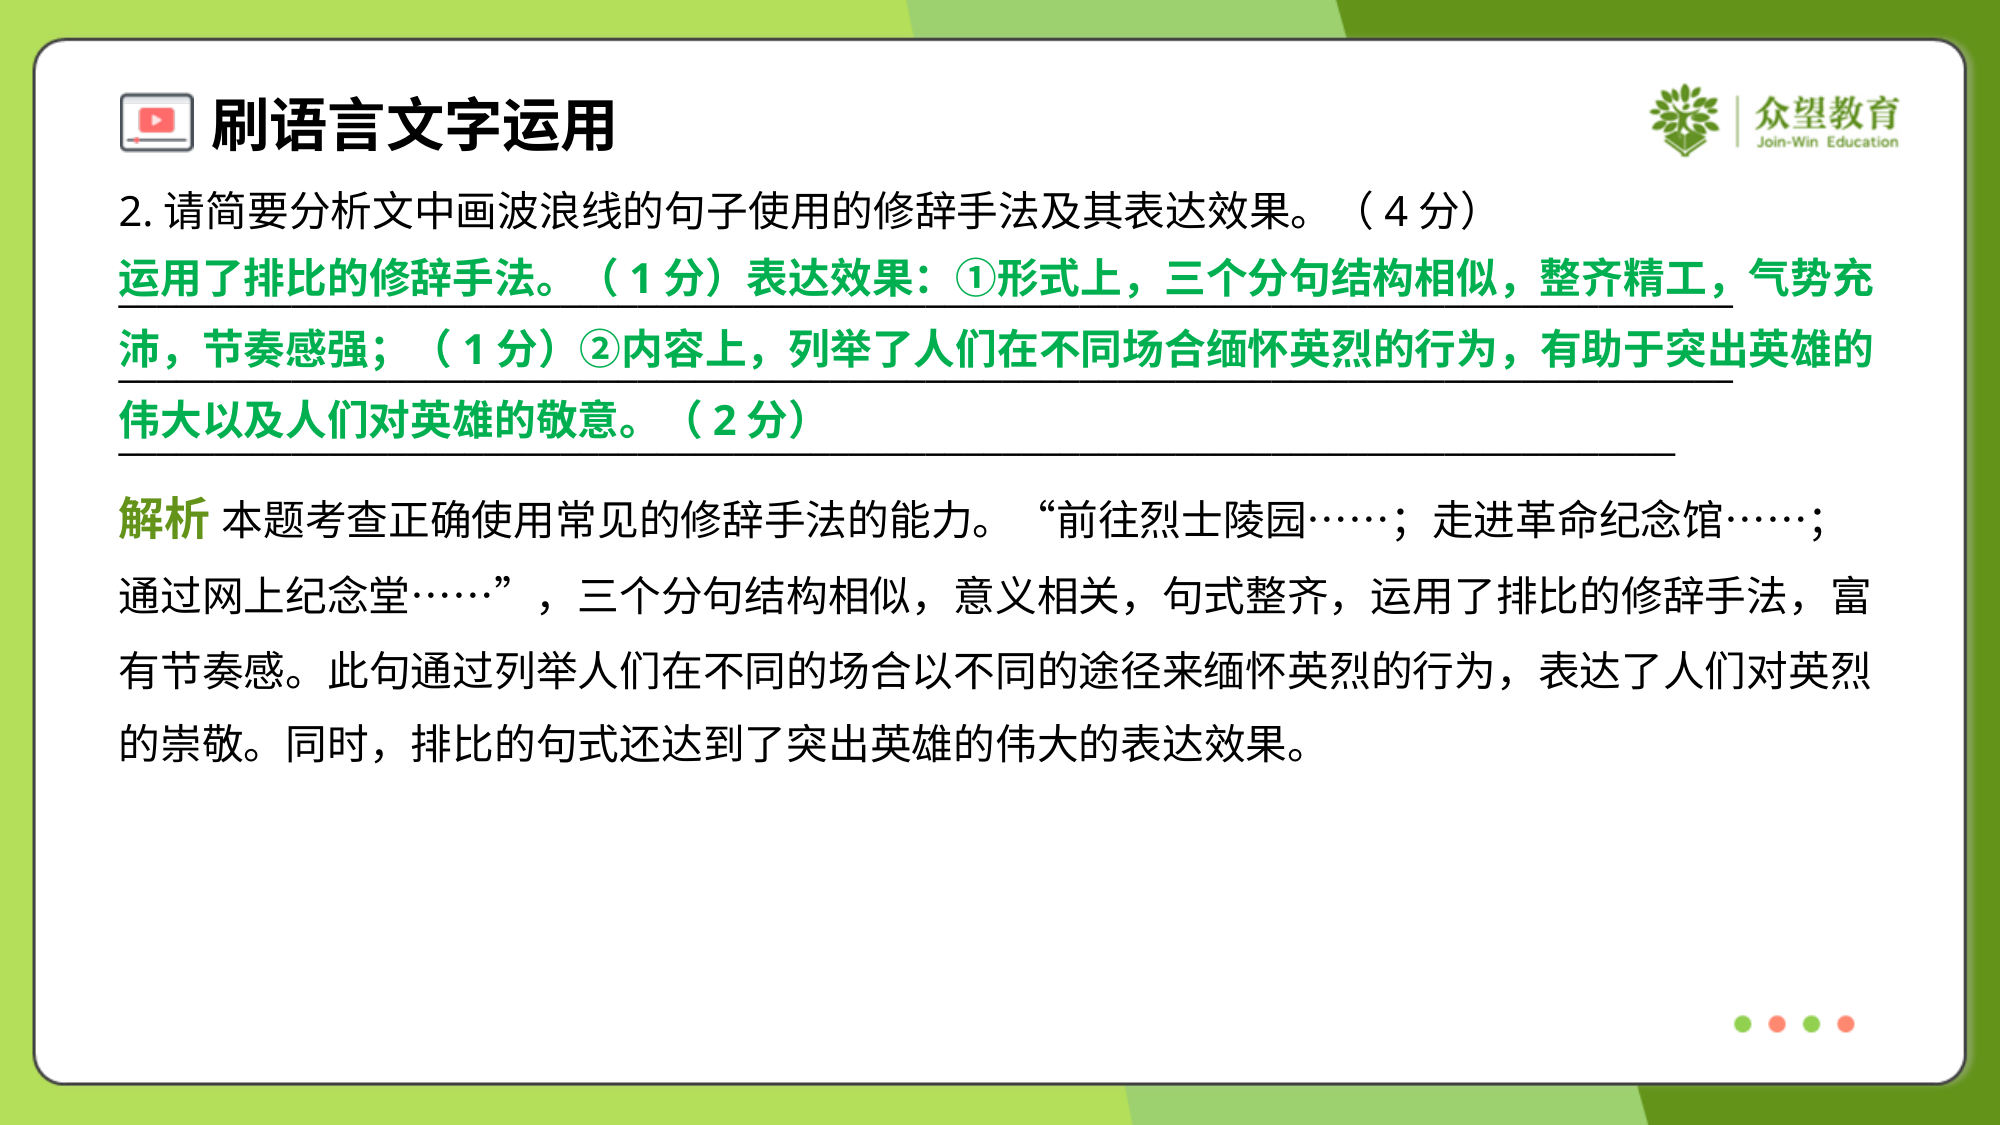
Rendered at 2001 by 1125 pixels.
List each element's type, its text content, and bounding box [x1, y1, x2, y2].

text_box 2.请简要分析文中画波浪线的句子使用的修辞手法及其表达效果。（4分） [118, 159, 1883, 227]
text_box ____________________________________________________________________________________ ____________________________________________________________________________________ _________________________________________________________________________________ [118, 437, 1883, 448]
text_box 解析 本题考查正确使用常见的修辞手法的能力。“前往烈士陵园……；走进革命纪念馆……； 通过网上纪念堂……”，三个分句结构相似，意义相关，句式整齐，运用了排比的修辞手法，富 有节奏感。此句通过列举人们在不同的场合以不同的途径来缅怀英烈的行为，表达了人们对英烈 的崇敬。同时，排比的句式还达到了突出英雄的伟大的表达效果。 [118, 467, 1883, 761]
picture [0, 0, 2000, 1125]
text_box 运用了排比的修辞手法。（1分）表达效果：①形式上，三个分句结构相似，整齐精工，气势充 沛，节奏感强；（1分）②内容上，列举了人们在不同场合缅怀英烈的行为，有助于突出英雄的 伟大以及人们对英雄的敬意。（2分） [118, 231, 1883, 437]
